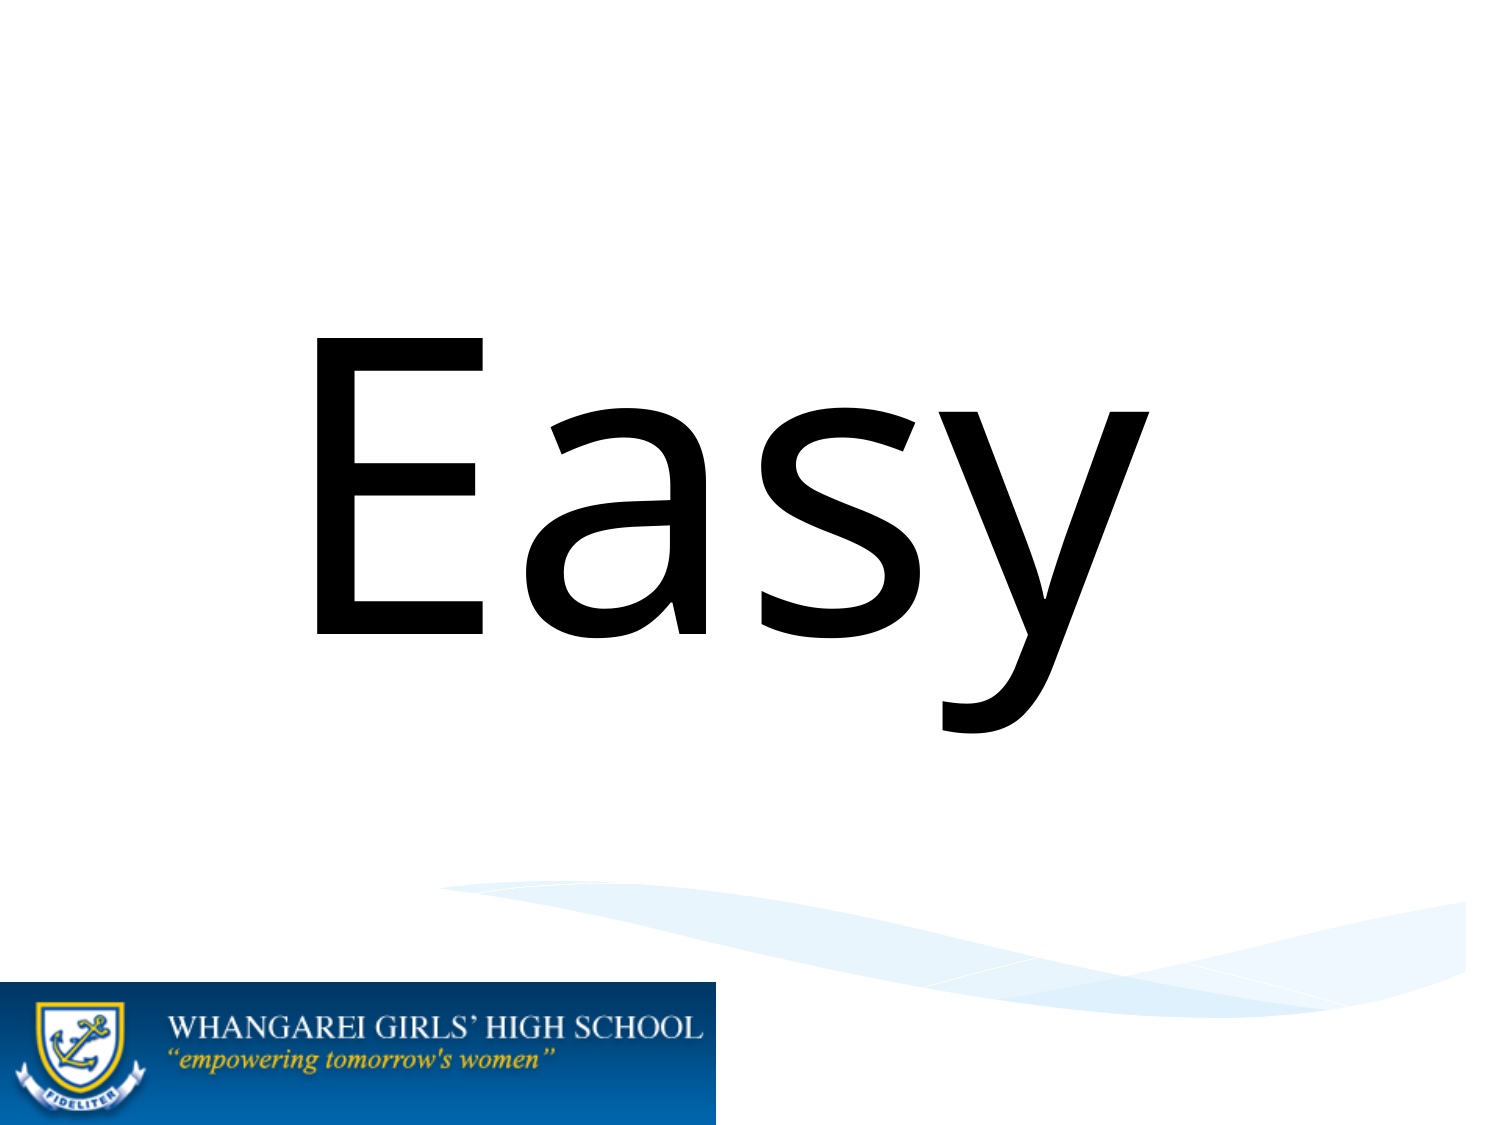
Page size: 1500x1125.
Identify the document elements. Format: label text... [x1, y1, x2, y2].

picture [0, 982, 716, 1125]
text_box Easy [262, 212, 1413, 725]
